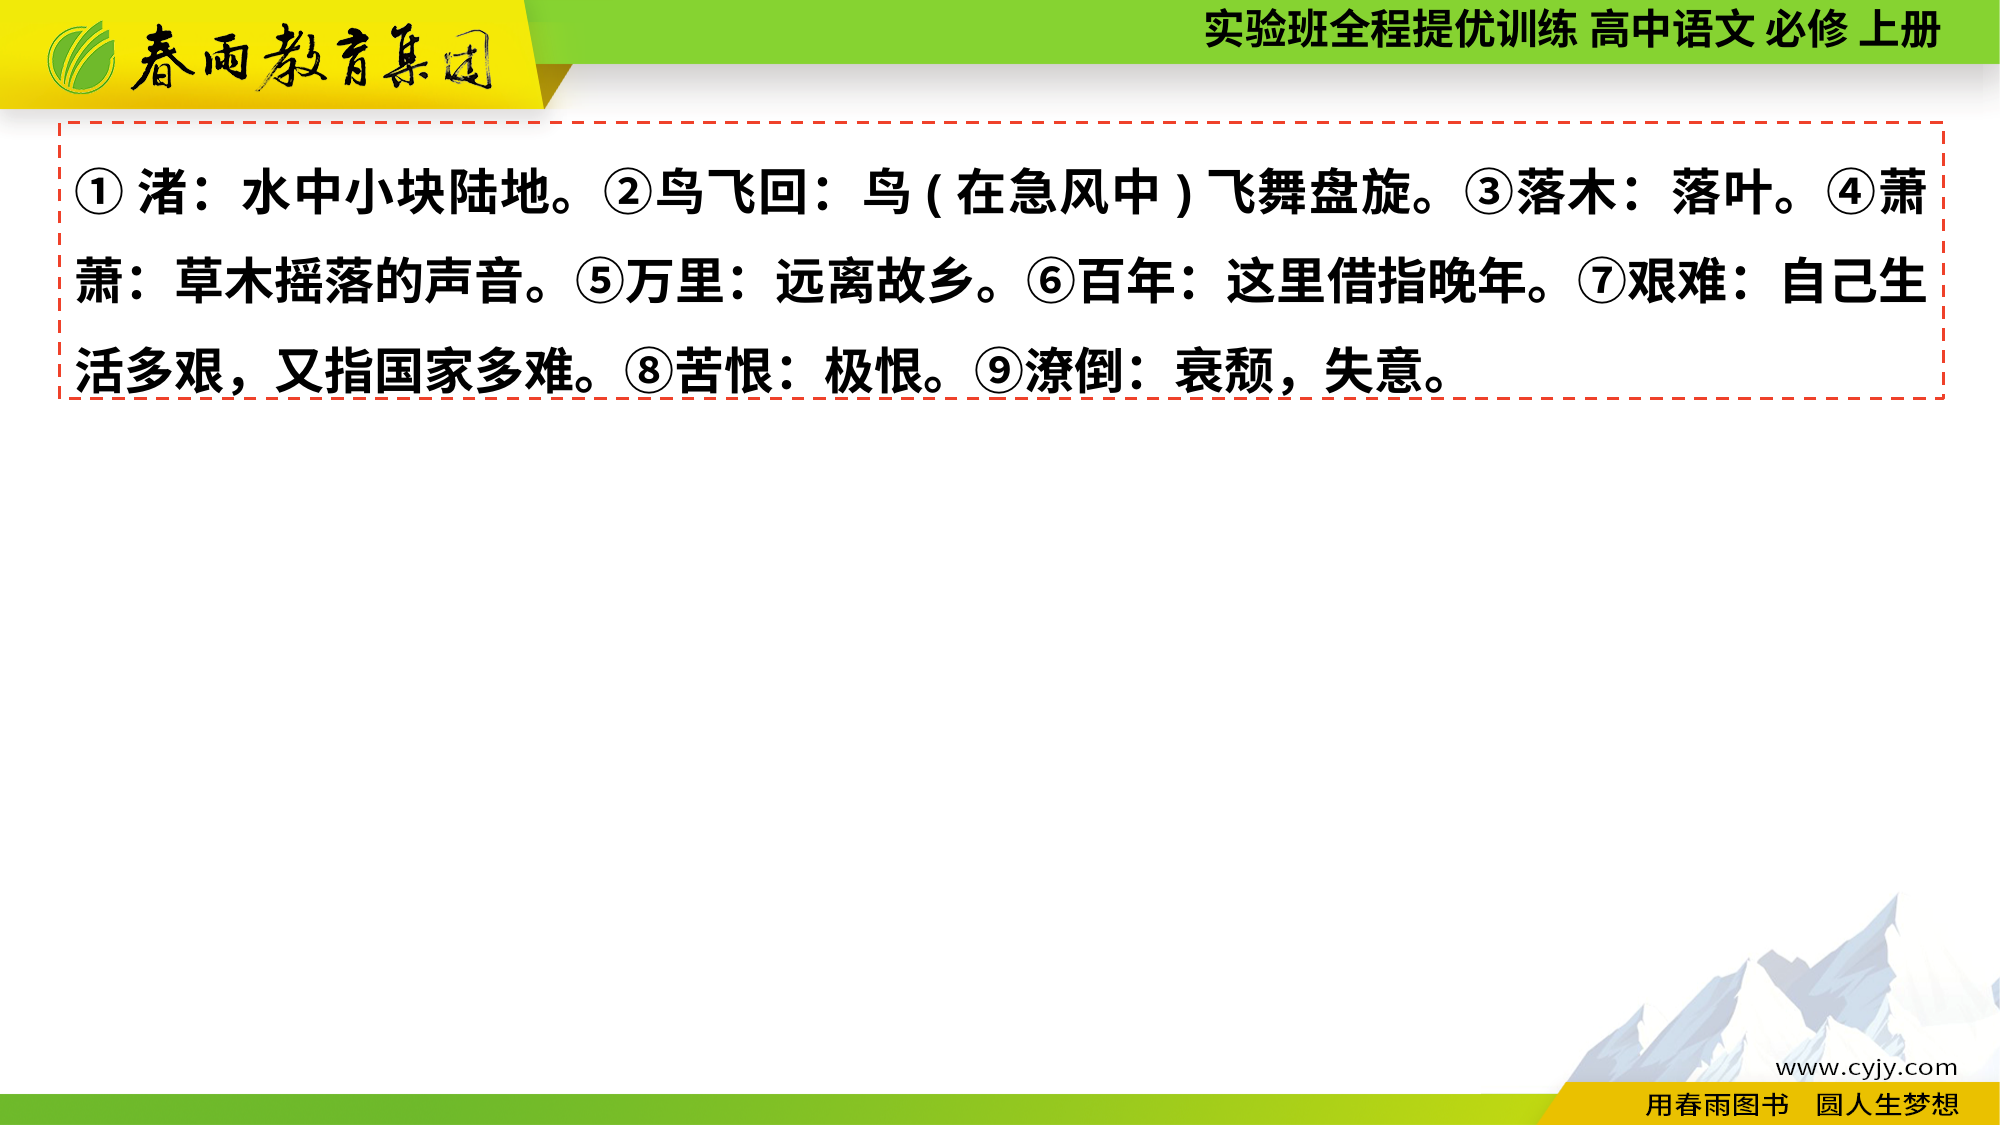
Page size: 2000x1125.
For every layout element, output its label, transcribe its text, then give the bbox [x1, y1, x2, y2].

list ①渚：水中小块陆地。②鸟飞回：鸟(在急风中)飞舞盘旋。③落木：落叶。④萧萧：草木摇落的声音。⑤万里：远离故乡。⑥百年：这里借指晚年。⑦艰难：自己生活多艰，又指国家多难。⑧苦恨：极恨。⑨潦倒：衰颓，失意。 [59, 122, 1944, 399]
picture [0, 0, 2000, 1125]
